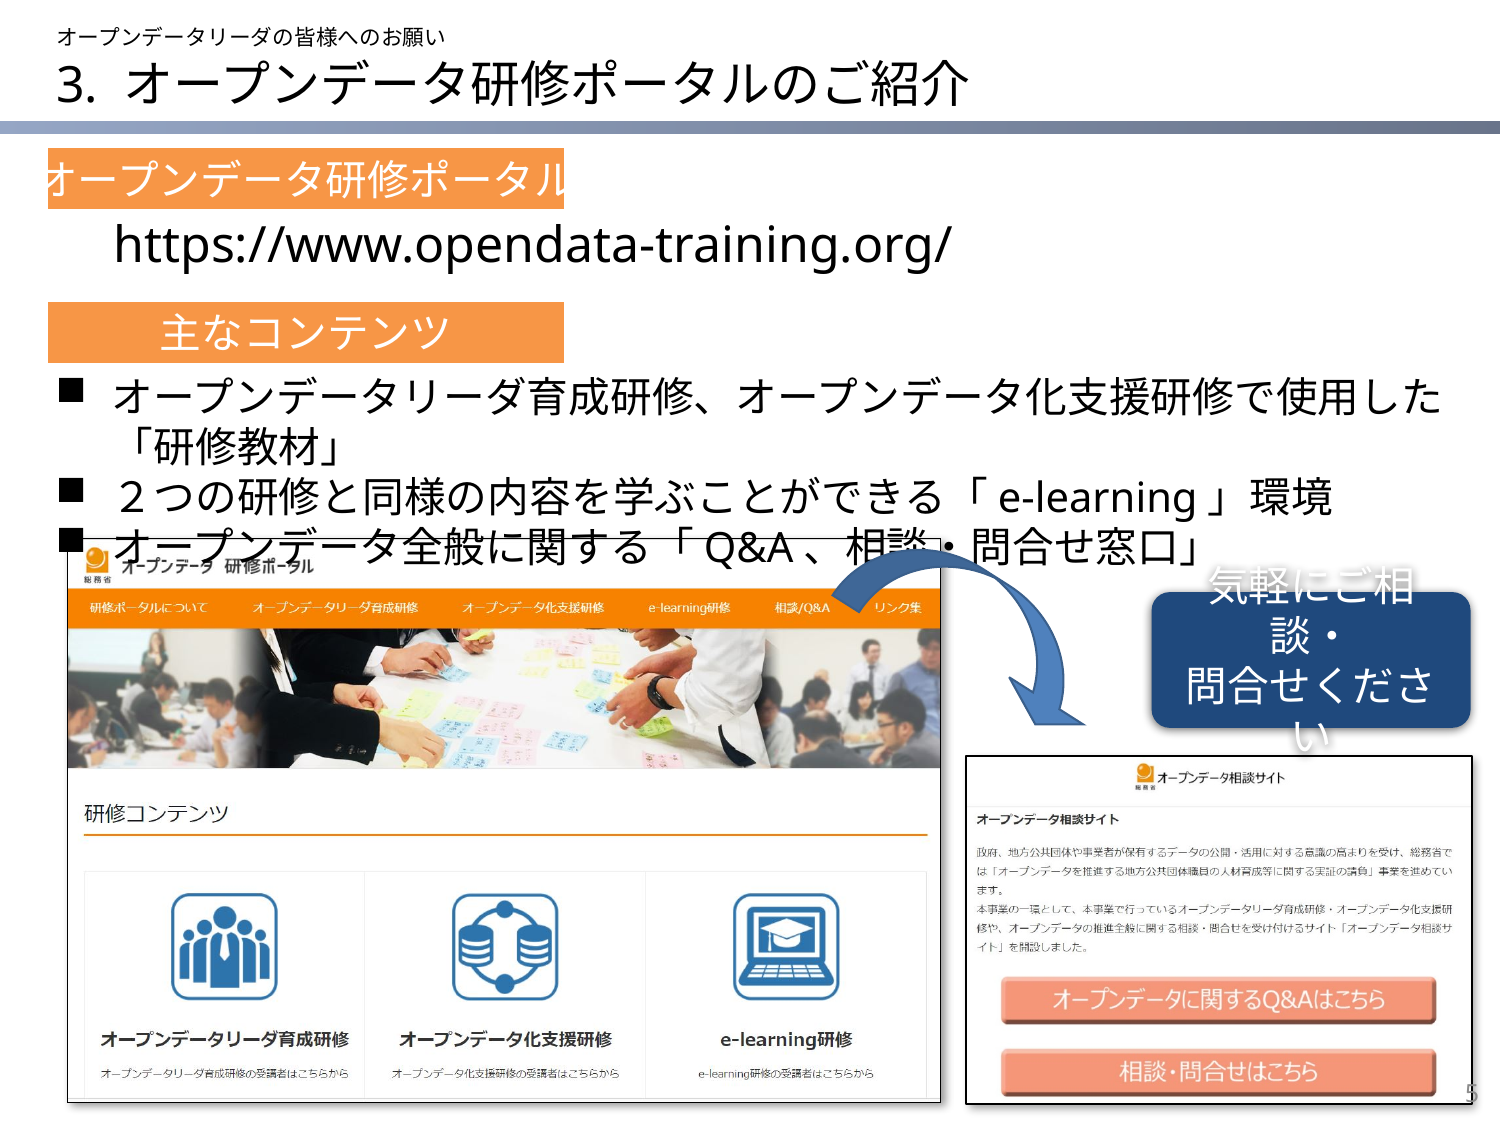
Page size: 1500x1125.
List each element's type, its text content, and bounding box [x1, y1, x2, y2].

text_box 気軽にご相談・ 問合せください [1151, 592, 1471, 728]
slide_number 5 [1411, 1070, 1495, 1118]
picture [967, 757, 1471, 1103]
text_box [942, 551, 1087, 726]
text_box オープンデータリーダの皆様へのお願い [41, 19, 1471, 58]
text_box 主なコンテンツ [48, 302, 564, 363]
text_box オープンデータリーダ育成研修、オープンデータ化支援研修で使用した「研修教材」 ２つの研修と同様の内容を学ぶことができる「e-learning」環境 オープンデータ全般に関する「Q&A、相談・問合せ窓口」 [40, 363, 1495, 578]
title 3. オープンデータ研修ポータルのご紹介 [41, 58, 1471, 122]
text_box オープンデータ研修ポータル [48, 148, 564, 209]
picture [67, 538, 942, 1103]
text_box https://www.opendata-training.org/ [98, 204, 969, 280]
